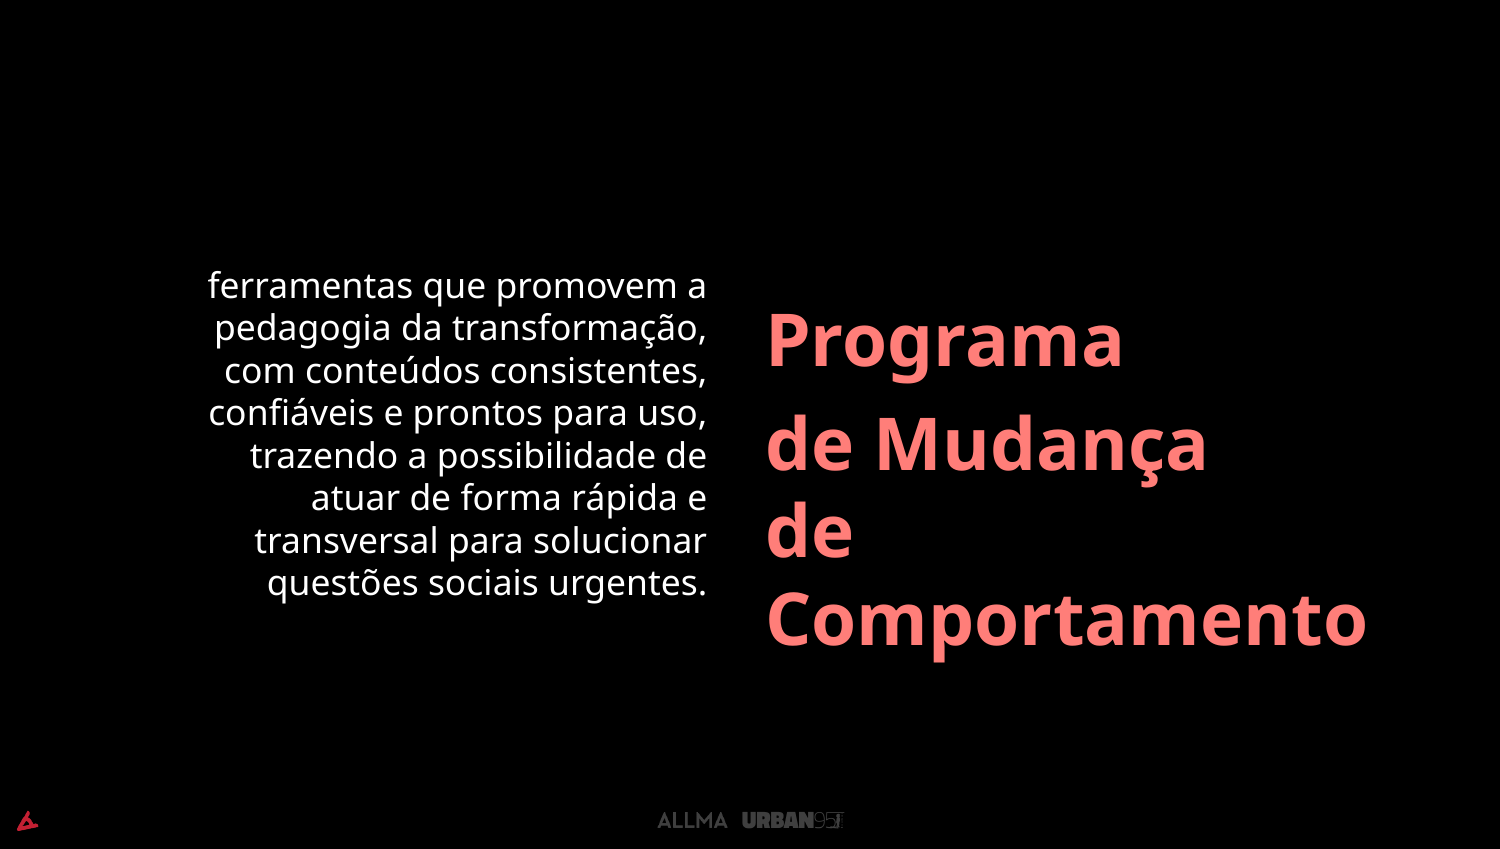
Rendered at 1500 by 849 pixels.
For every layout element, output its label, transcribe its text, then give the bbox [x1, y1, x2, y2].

text_box ferramentas que promovem a pedagogia da transformação, com conteúdos consistentes, confiáveis ​​e prontos para uso, trazendo a possibilidade de atuar de forma rápida e transversal para solucionar questões sociais urgentes. [180, 257, 714, 609]
text_box Programa de Mudança de Comportamento [749, 278, 1440, 676]
picture [14, 808, 41, 833]
picture [739, 808, 847, 831]
picture [656, 810, 729, 829]
